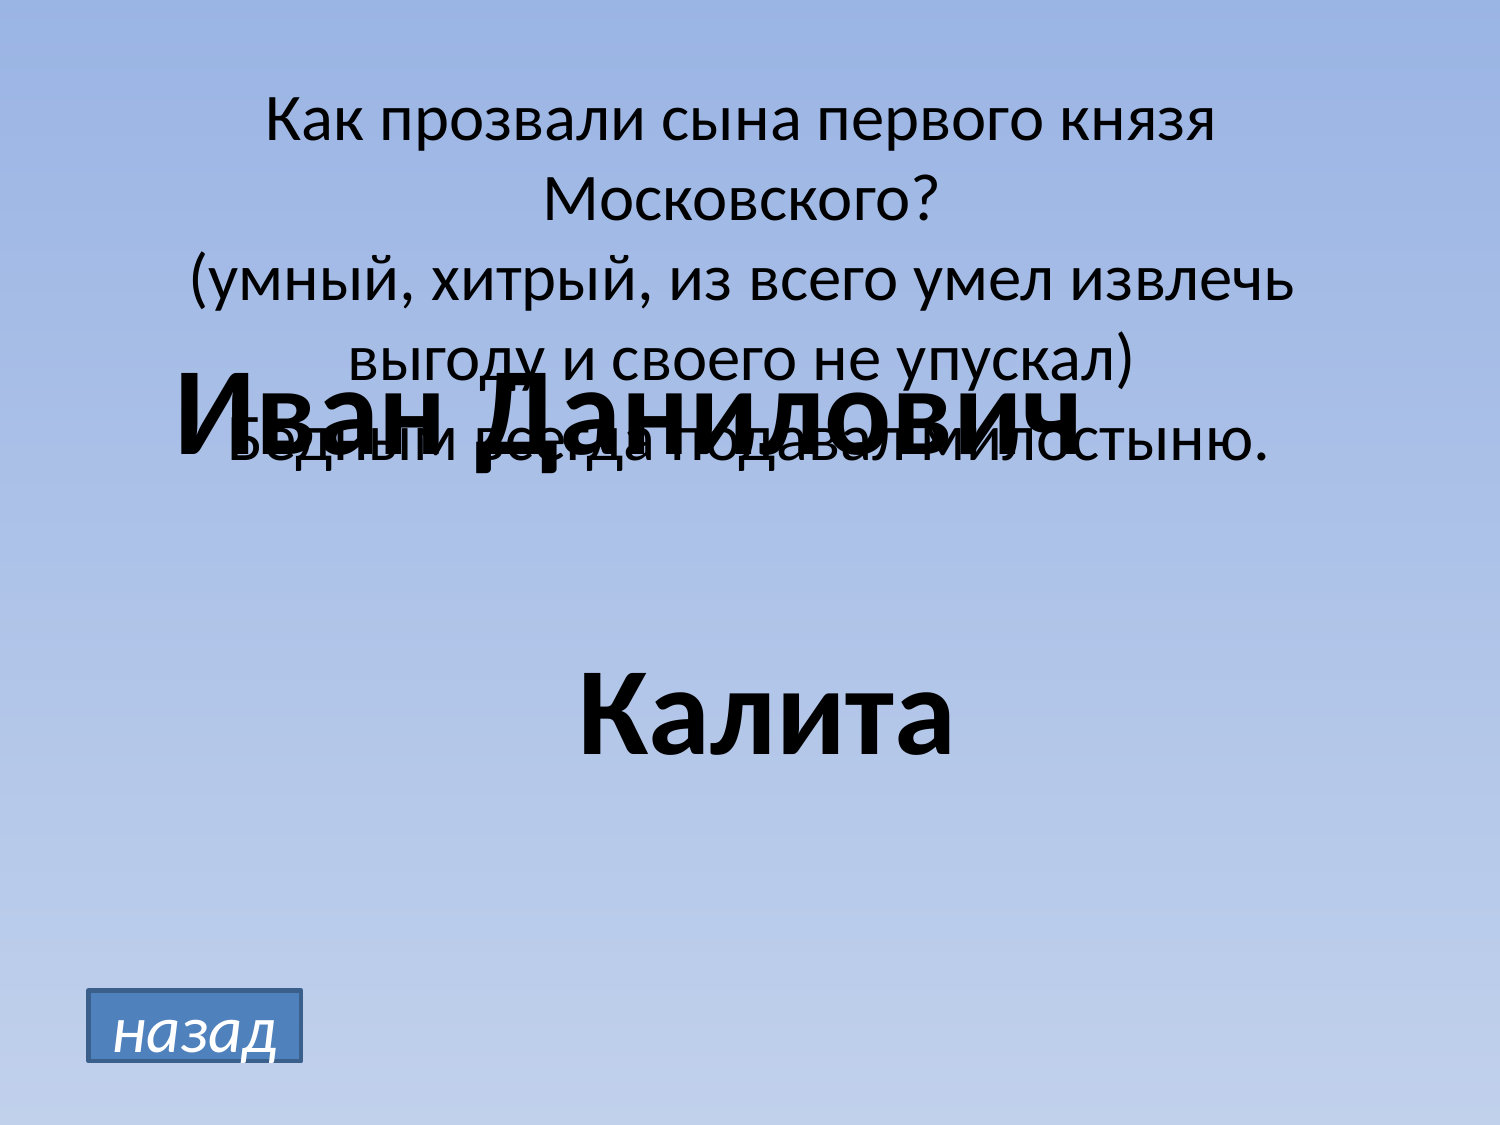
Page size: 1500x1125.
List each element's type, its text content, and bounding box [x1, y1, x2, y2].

text_box назад [86, 988, 303, 1063]
text_box Как прозвали сына первого князя Московского? (умный, хитрый, из всего умел извлечь выгоду и своего не упускал) Бедным всегда подавал милостыню. [68, 66, 1416, 481]
text_box Иван Данилович Калита [159, 172, 1376, 788]
